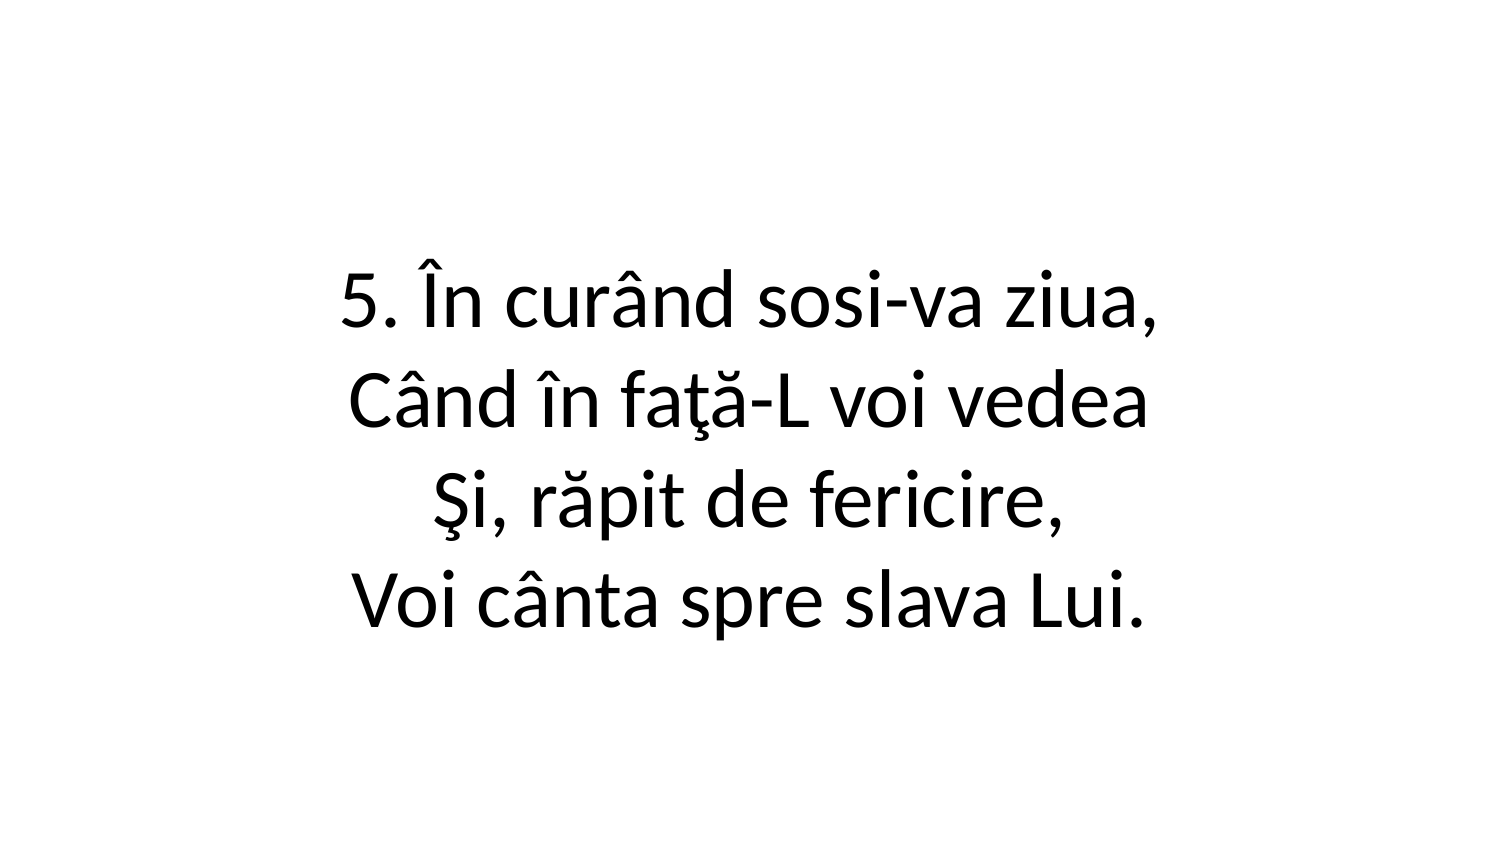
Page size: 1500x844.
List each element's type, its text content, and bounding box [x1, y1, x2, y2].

text_box 5. În curând sosi-va ziua, Când în faţă-L voi vedea Şi, răpit de fericire, Voi cânta spre slava Lui. [323, 192, 1177, 652]
